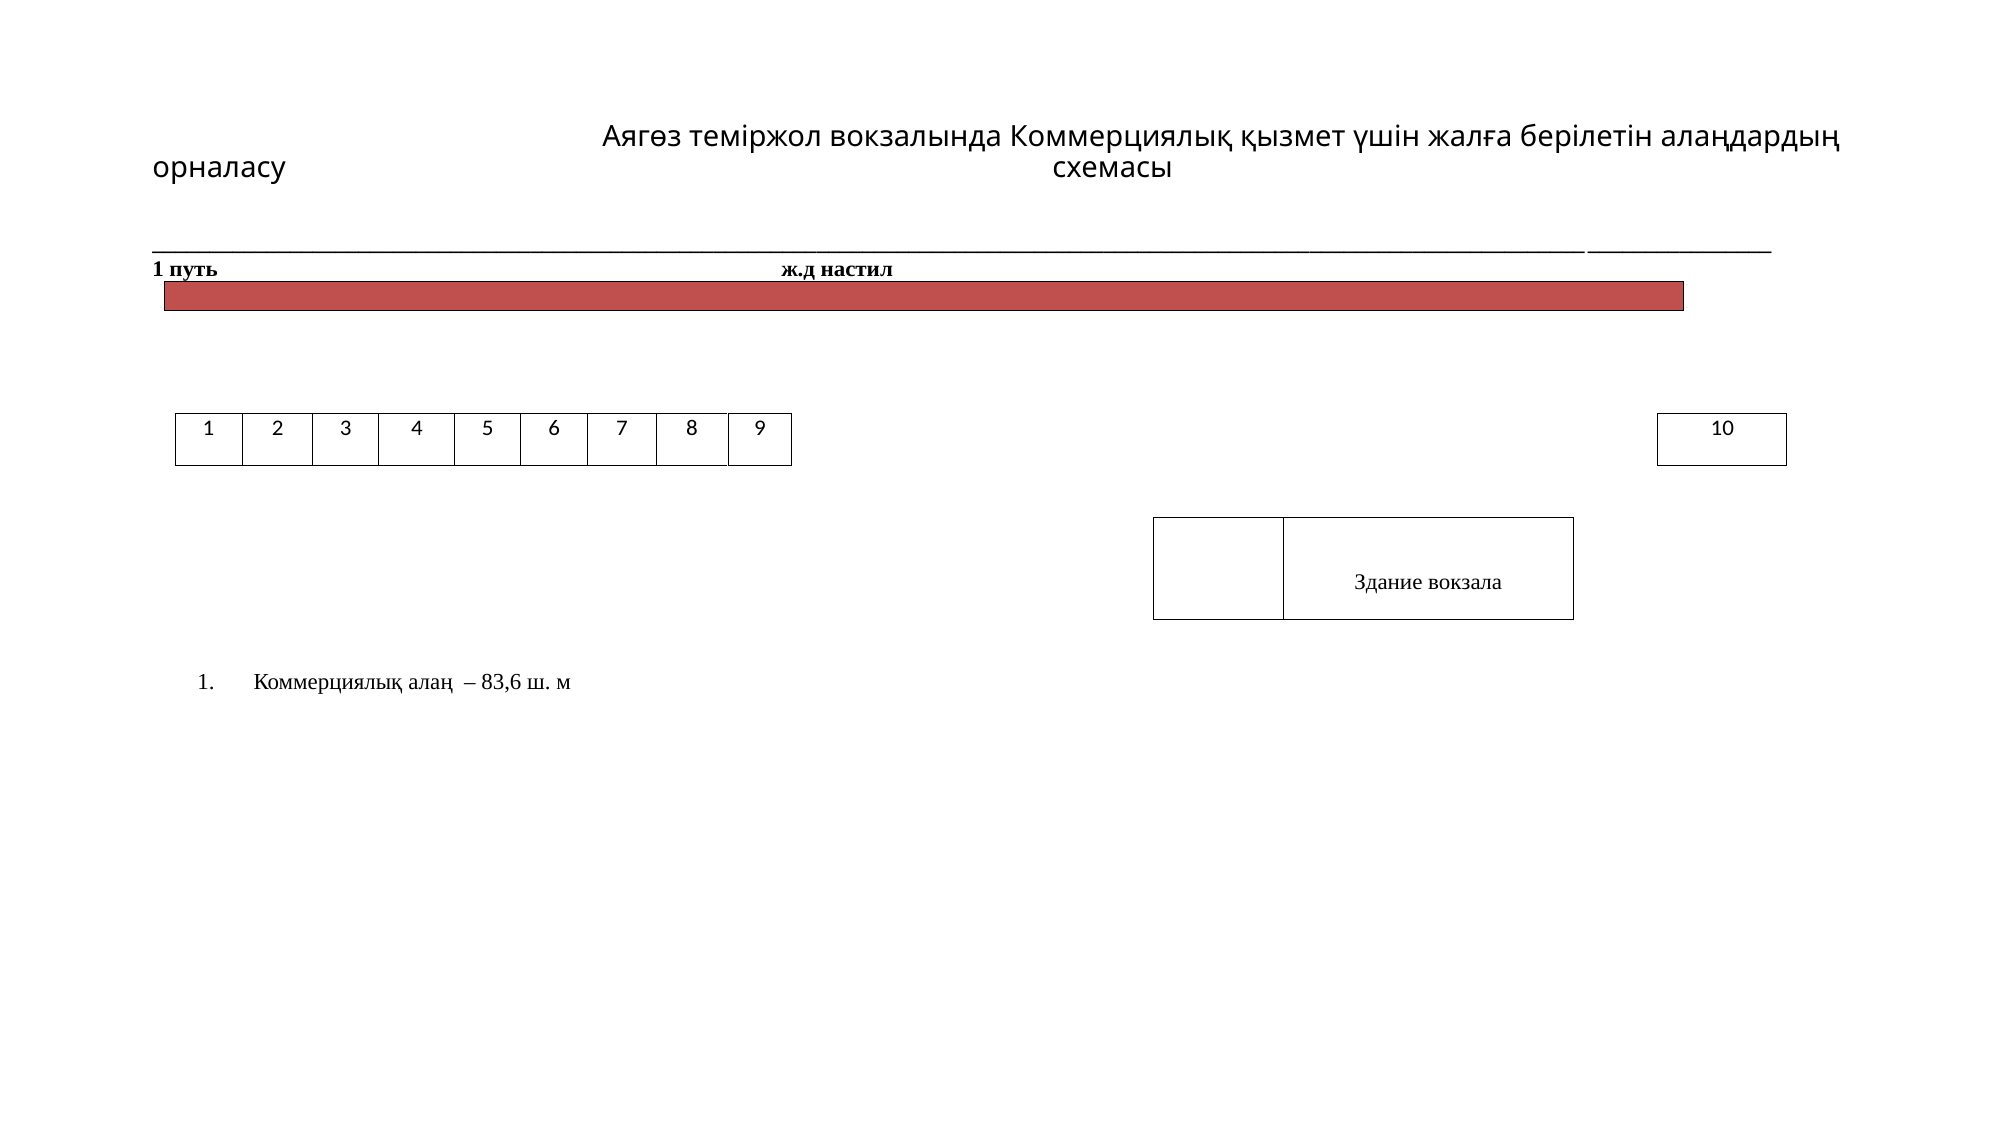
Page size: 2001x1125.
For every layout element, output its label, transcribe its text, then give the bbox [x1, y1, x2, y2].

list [152, 230, 1823, 669]
text_box Коммерциялық алаң – 83,6 ш. м [182, 669, 871, 702]
title Аягөз теміржол вокзалында Коммерциялық қызмет үшін жалға берілетін алаңдардың орналасу схемасы [137, 59, 1863, 278]
